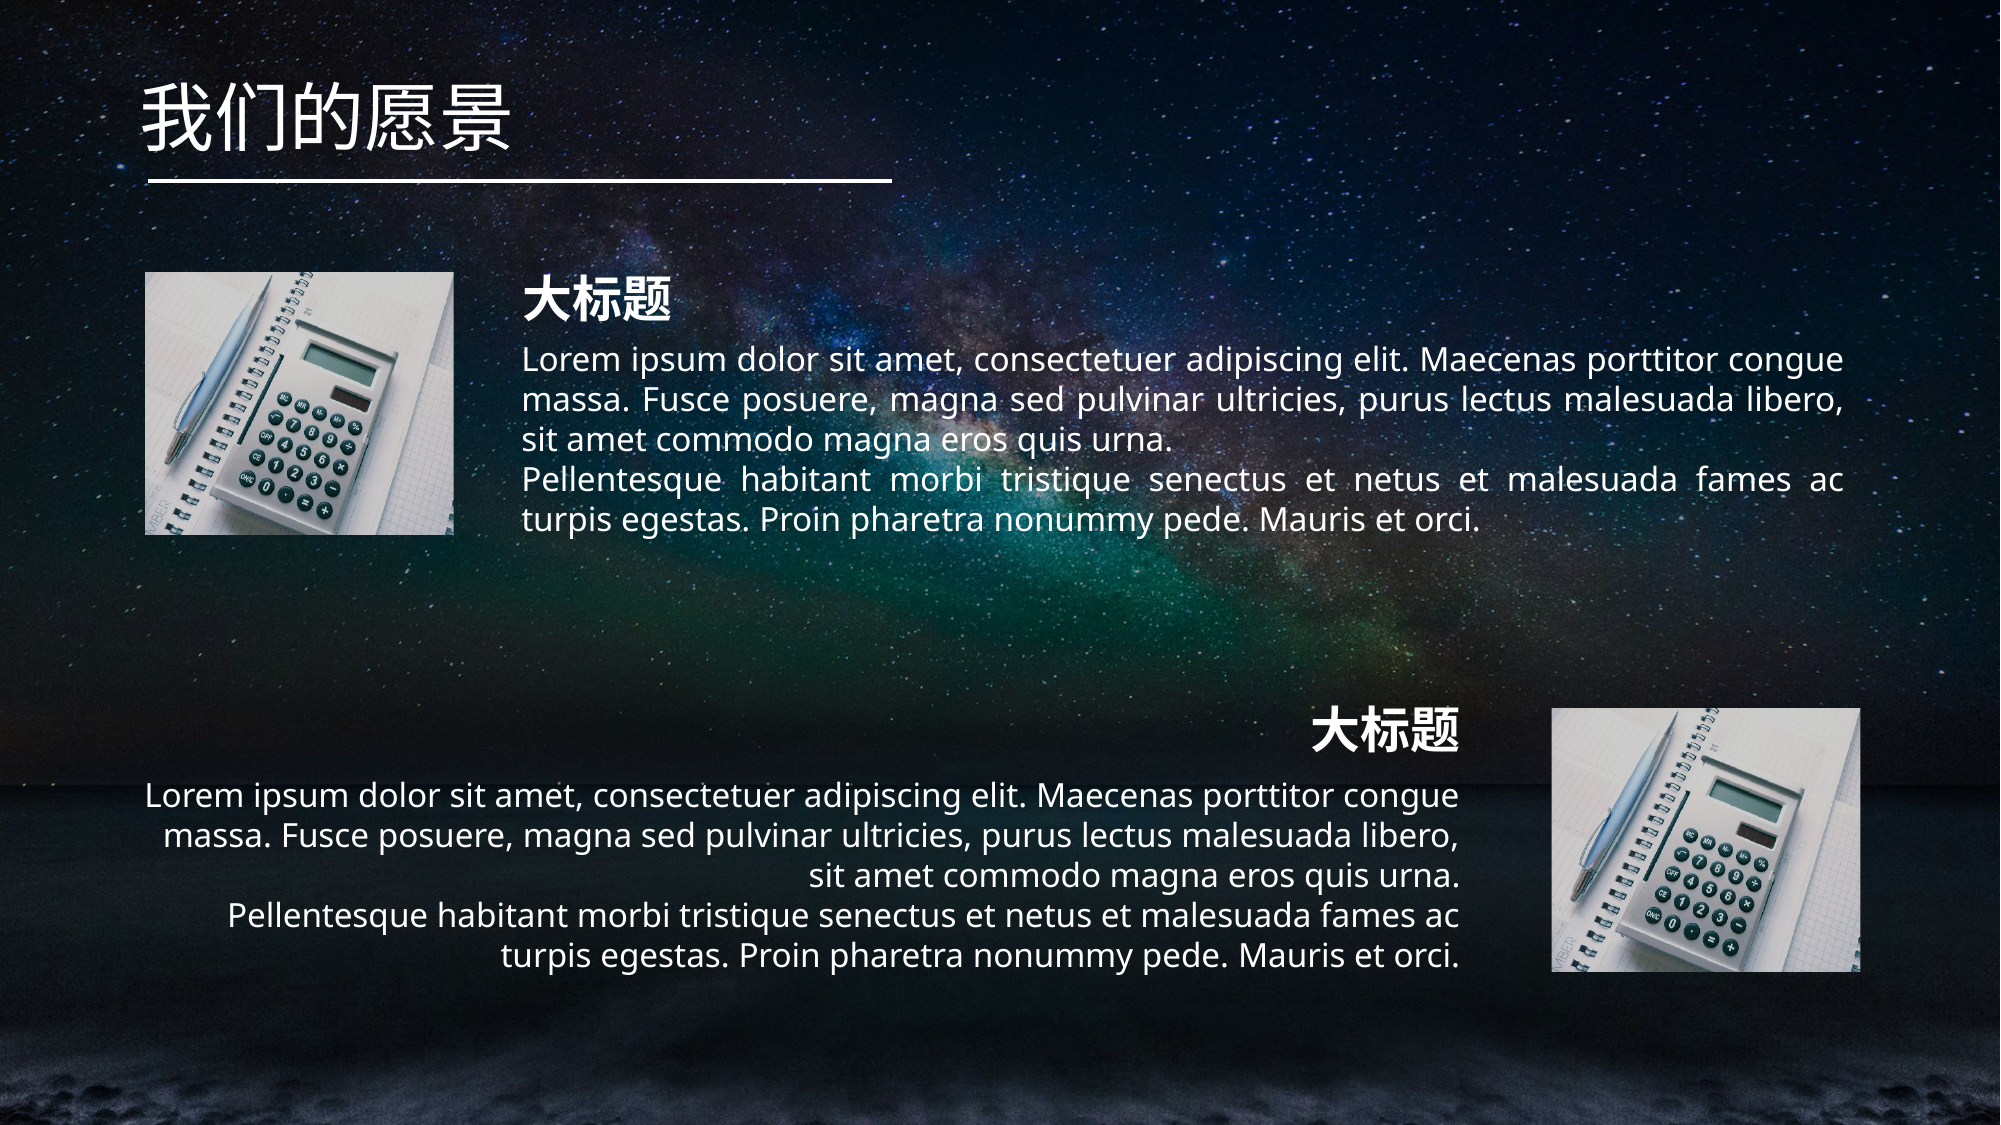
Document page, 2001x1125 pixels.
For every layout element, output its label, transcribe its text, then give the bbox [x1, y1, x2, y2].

text_box 大标题 [1295, 691, 1476, 767]
text_box Lorem ipsum dolor sit amet, consectetuer adipiscing elit. Maecenas porttitor congue massa. Fusce posuere, magna sed pulvinar ultricies, purus lectus malesuada libero, sit amet commodo magna eros quis urna. Pellentesque habitant morbi tristique senectus et netus et malesuada fames ac turpis egestas. Proin pharetra nonummy pede. Mauris et orci. [121, 767, 1477, 982]
text_box Lorem ipsum dolor sit amet, consectetuer adipiscing elit. Maecenas porttitor congue massa. Fusce posuere, magna sed pulvinar ultricies, purus lectus malesuada libero, sit amet commodo magna eros quis urna. Pellentesque habitant morbi tristique senectus et netus et malesuada fames ac turpis egestas. Proin pharetra nonummy pede. Mauris et orci. [506, 331, 1862, 546]
text_box 大标题 [507, 259, 688, 331]
picture [0, 0, 2000, 1125]
text_box 我们的愿景 [124, 63, 530, 169]
